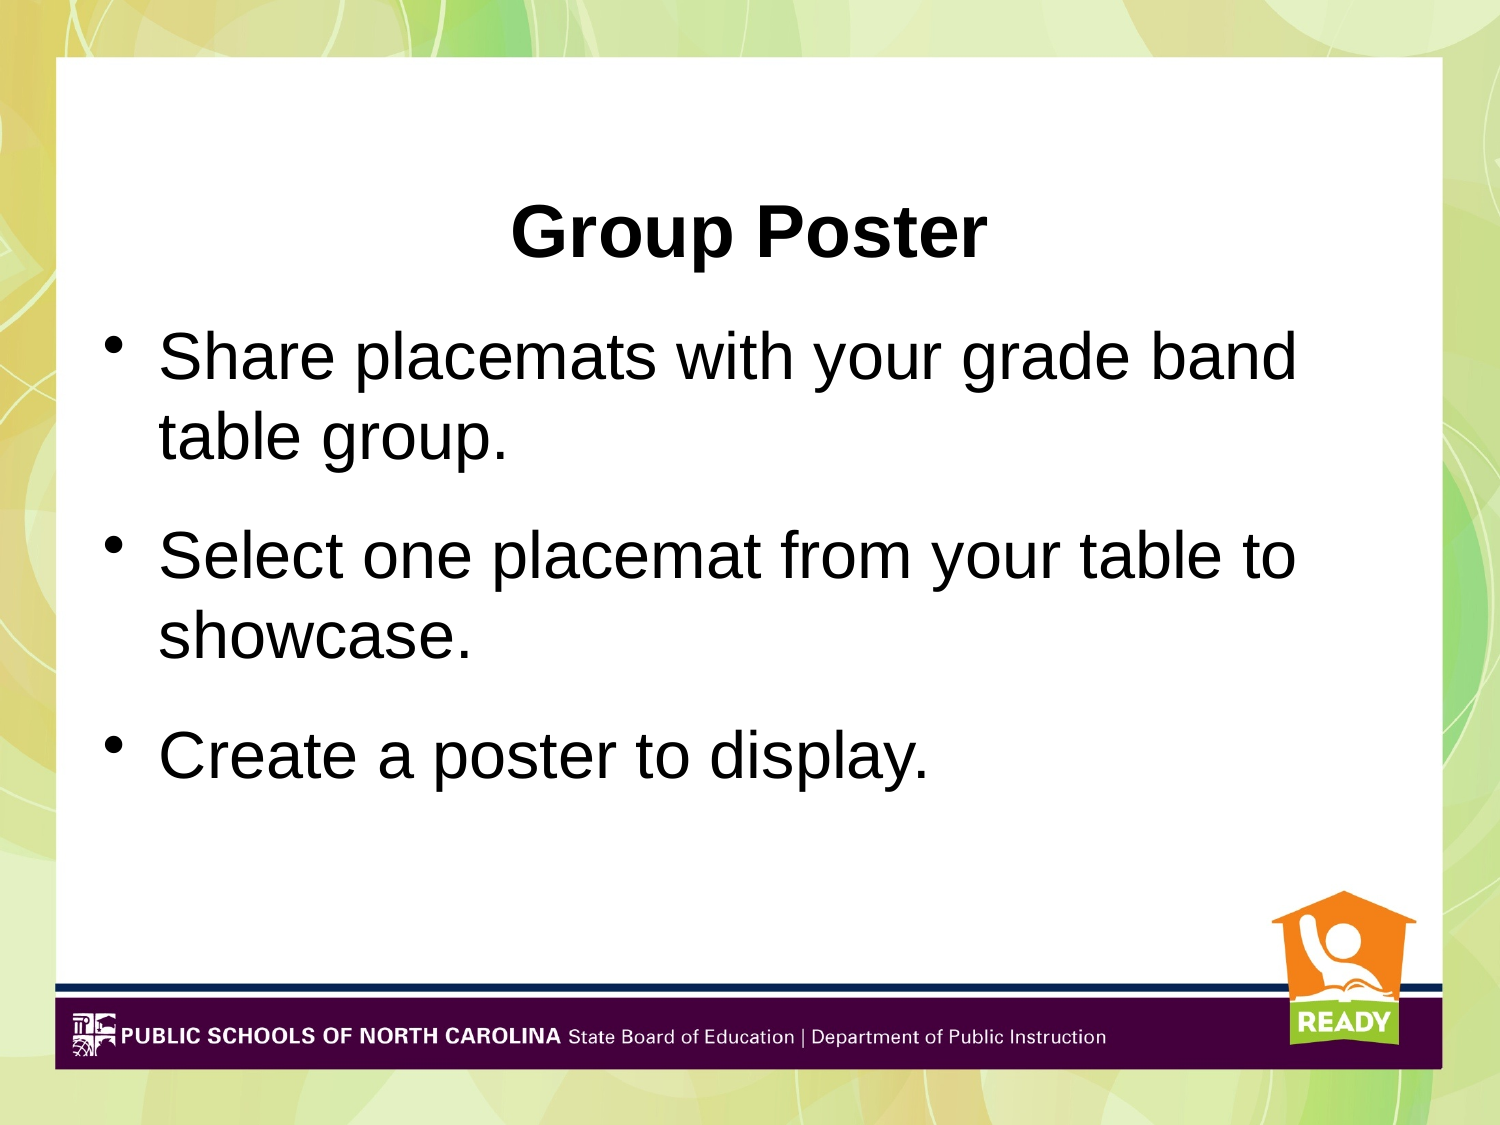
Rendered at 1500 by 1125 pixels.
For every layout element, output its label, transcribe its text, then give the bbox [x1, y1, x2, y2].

list Group Poster Share placemats with your grade band table group. Select one placemat from your table to showcase. Create a poster to display. [87, 174, 1413, 851]
picture [0, 0, 1500, 1125]
